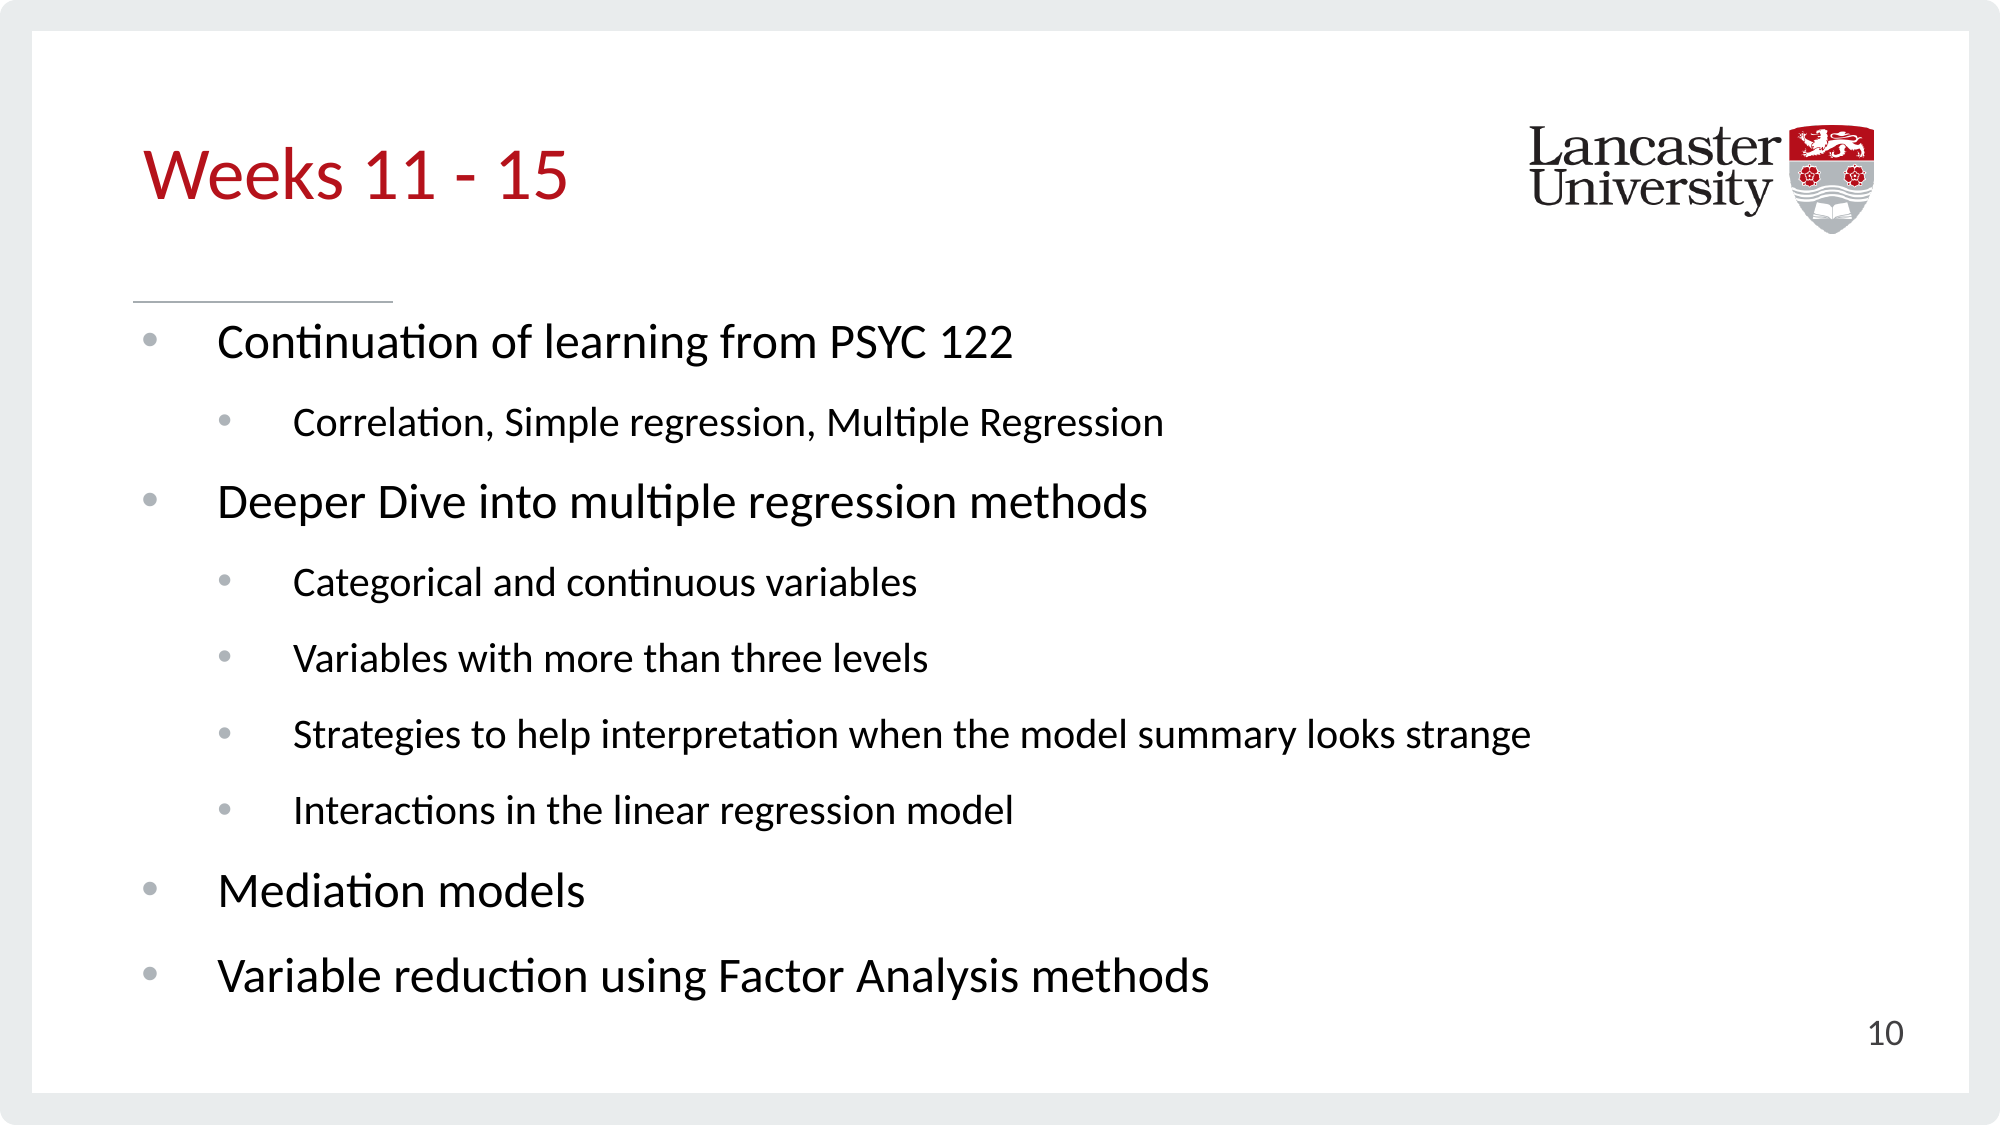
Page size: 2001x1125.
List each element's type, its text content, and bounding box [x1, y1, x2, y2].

title Weeks 11 - 15 [128, 78, 1448, 279]
list Continuation of learning from PSYC 122 Correlation, Simple regression, Multiple Regression Deeper Dive into multiple regression methods Categorical and continuous variables Variables with more than three levels Strategies to help interpretation when the model summary looks strange Interactions in the linear regression model Mediation models Variable reduction using Factor Analysis methods [126, 307, 1888, 1014]
slide_number 10 [1468, 1001, 1919, 1061]
